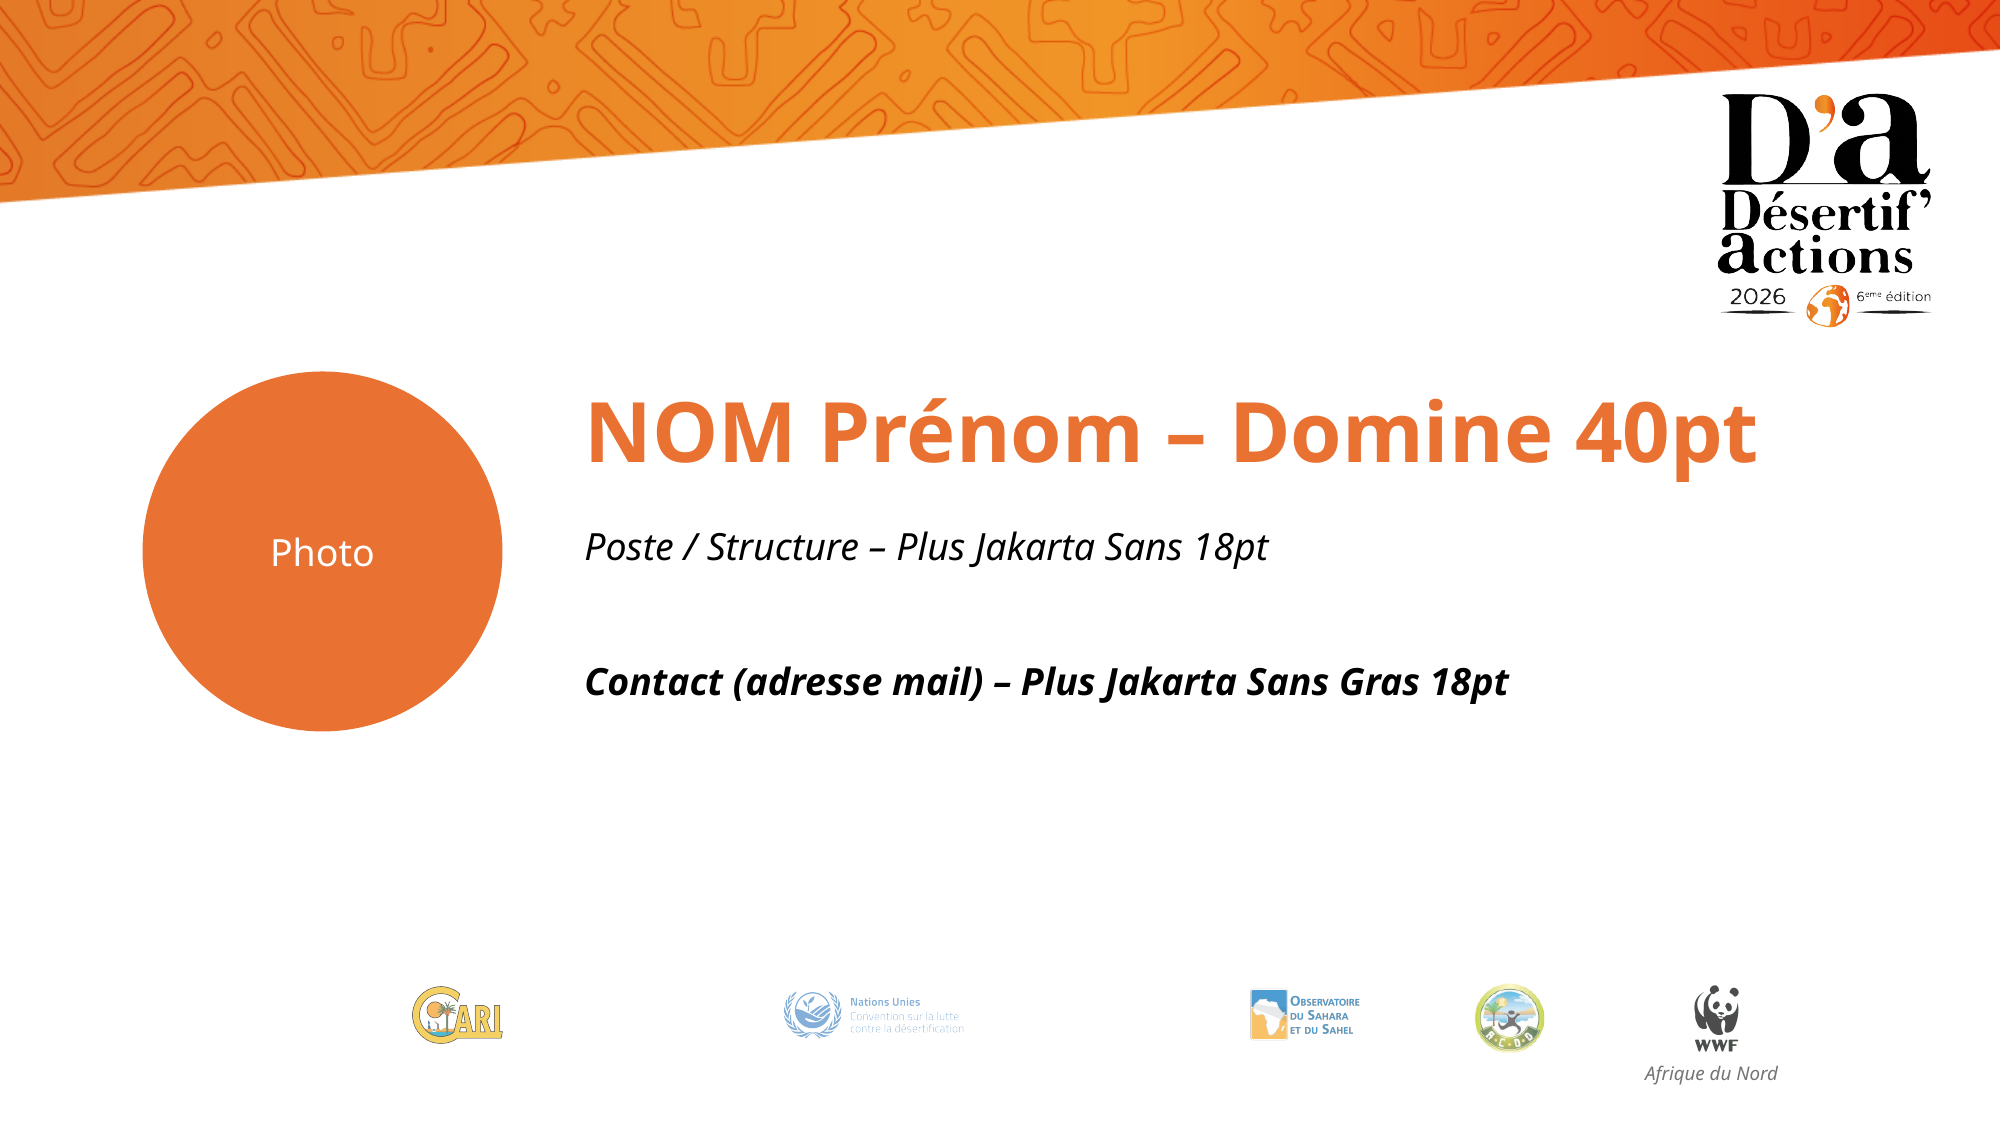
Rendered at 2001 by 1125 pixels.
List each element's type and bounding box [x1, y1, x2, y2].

text_box [411, 981, 1362, 1048]
picture [0, 0, 2000, 1125]
